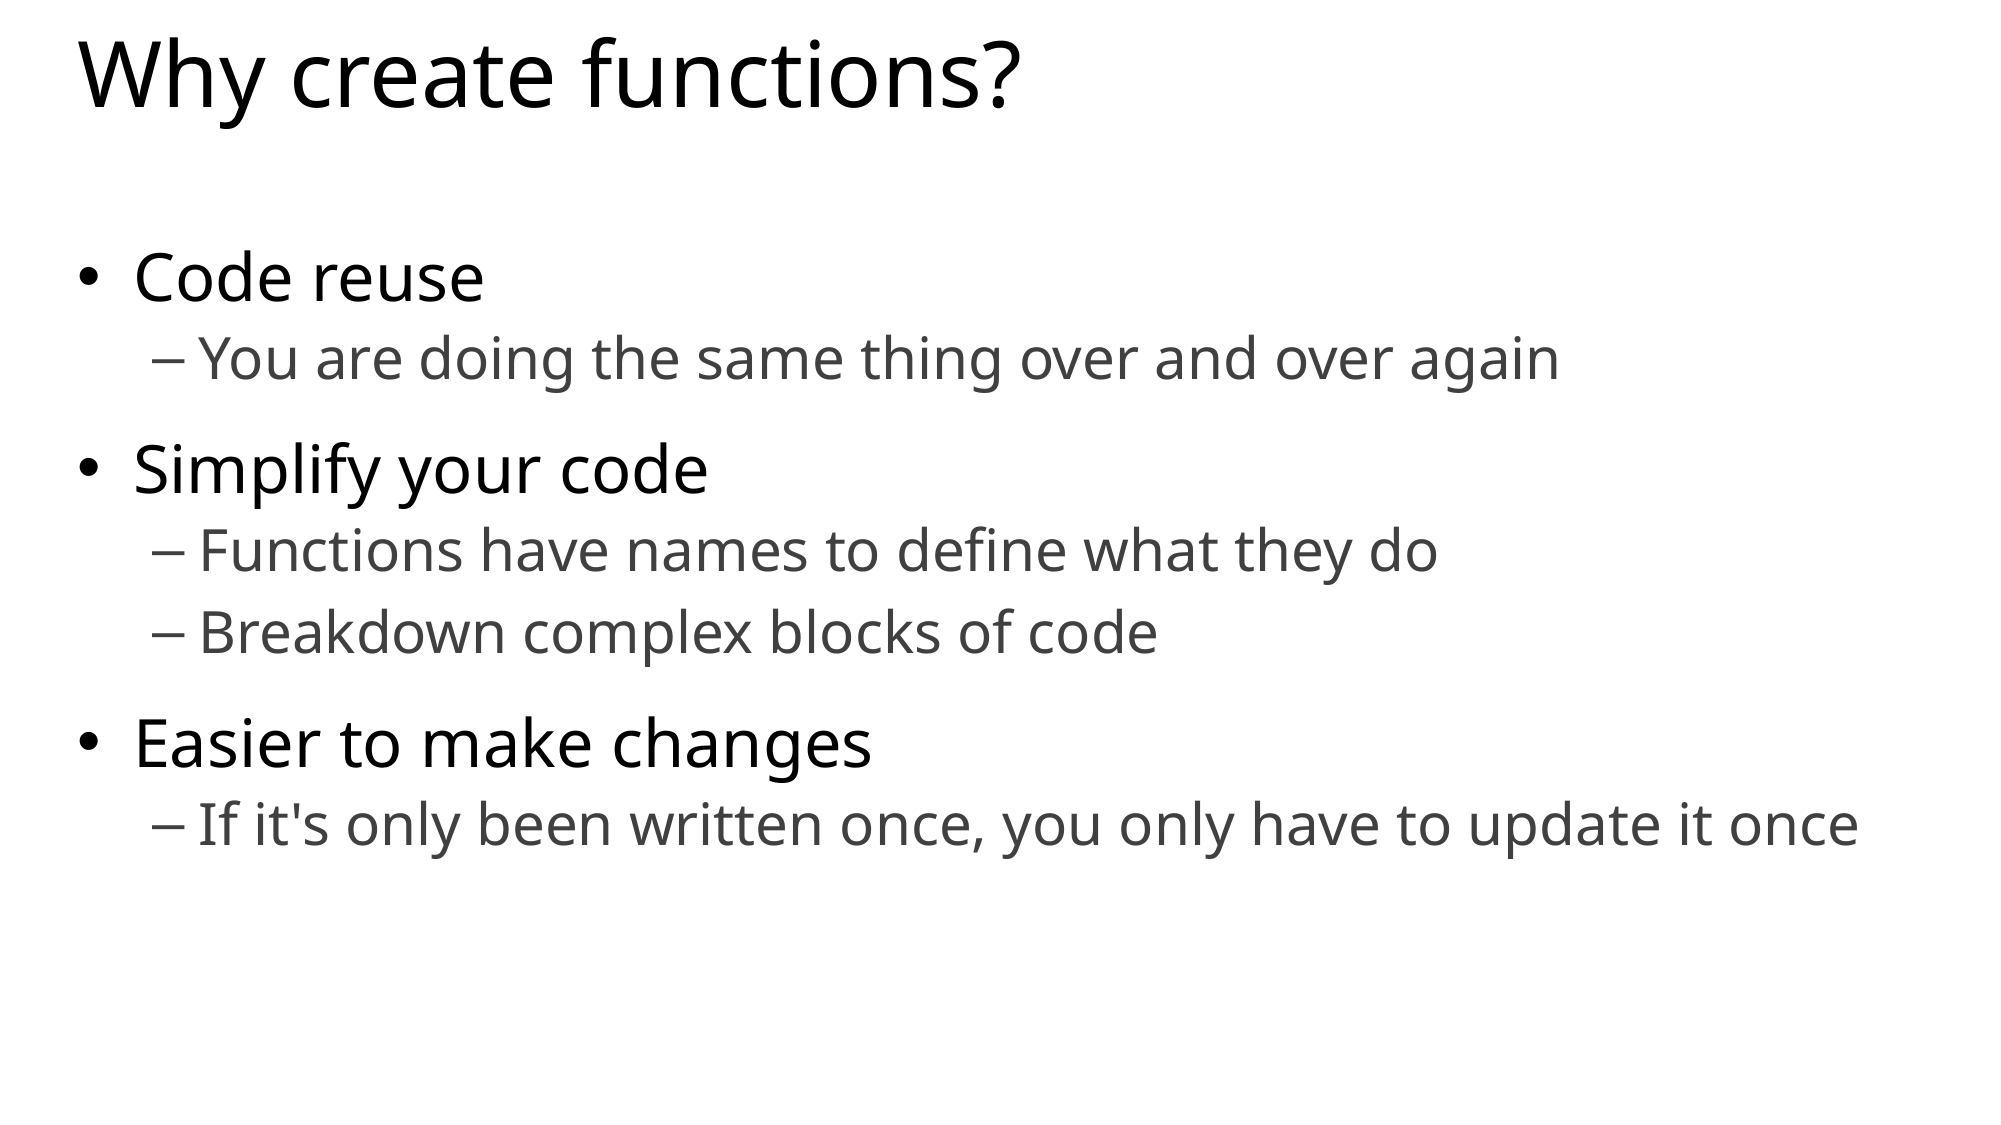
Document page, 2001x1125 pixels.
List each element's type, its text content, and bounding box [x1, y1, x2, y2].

title Why create functions? [62, 29, 1953, 205]
list Code reuse You are doing the same thing over and over again Simplify your code Functions have names to define what they do Breakdown complex blocks of code Easier to make changes If it's only been written once, you only have to update it once [62, 227, 1953, 1096]
